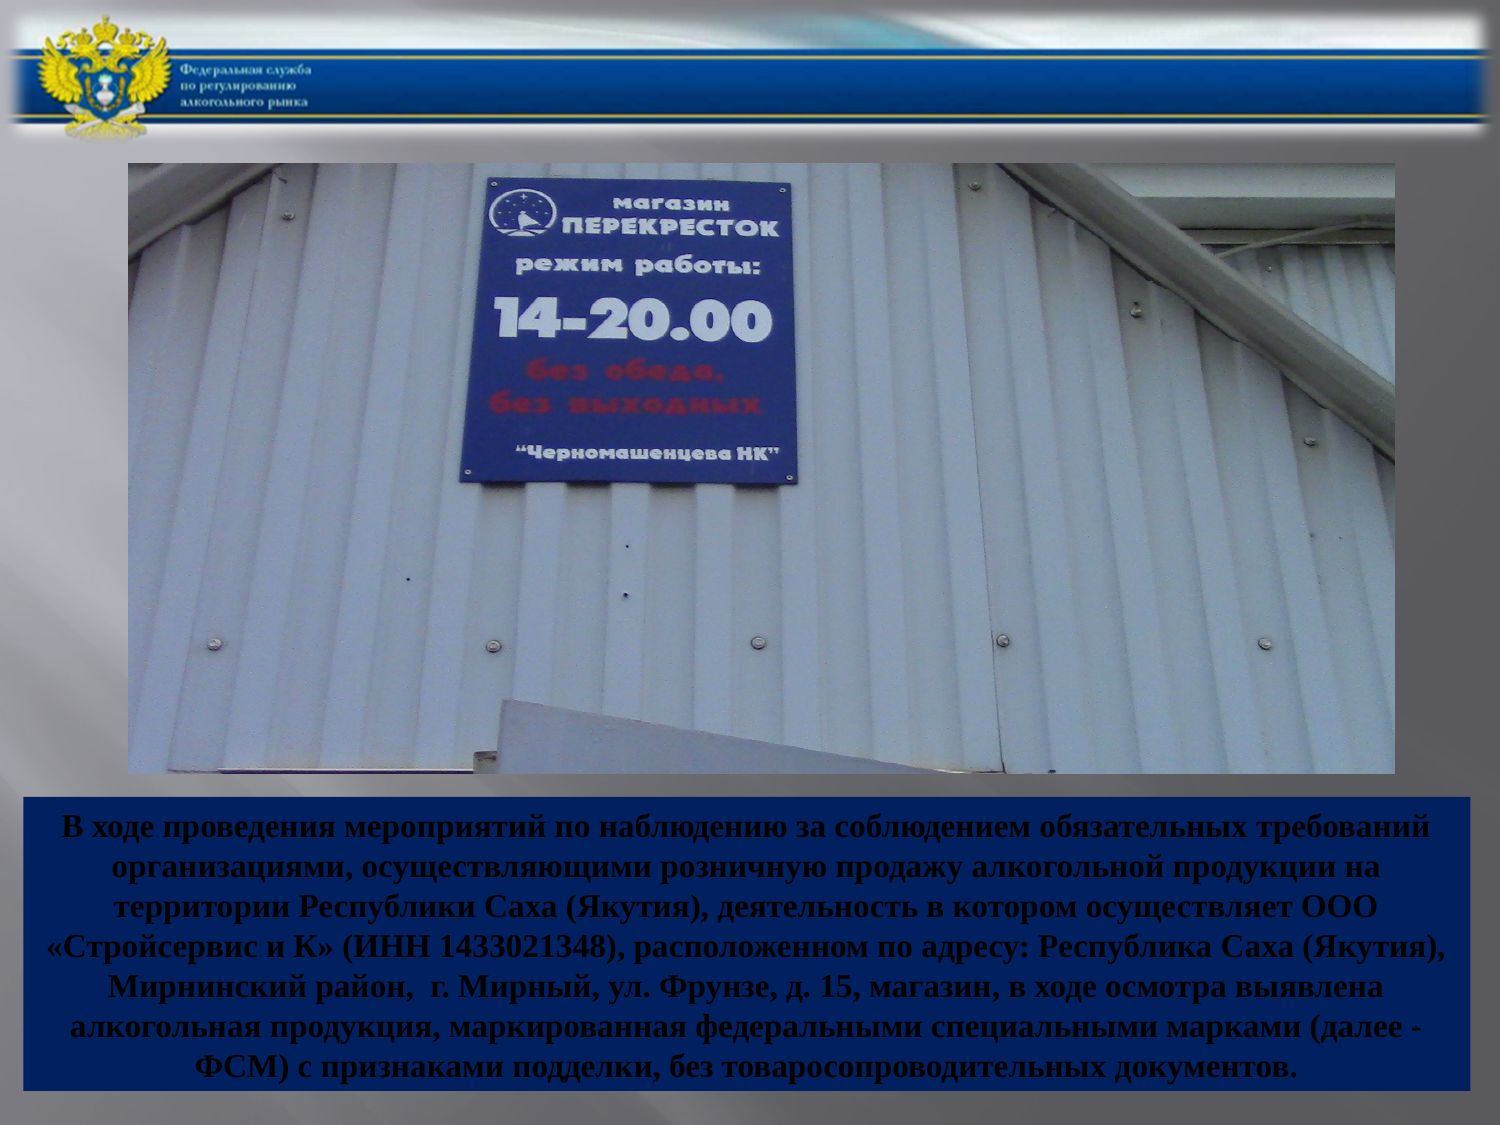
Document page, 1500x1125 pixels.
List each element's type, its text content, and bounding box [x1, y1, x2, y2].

text_box В ходе проведения мероприятий по наблюдению за соблюдением обязательных требований организациями, осуществляющими розничную продажу алкогольной продукции на территории Республики Саха (Якутия), деятельность в котором осуществляет ООО «Стройсервис и К» (ИНН 1433021348), расположенном по адресу: Республика Саха (Якутия), Мирнинский район, г. Мирный, ул. Фрунзе, д. 15, магазин, в ходе осмотра выявлена алкогольная продукция, маркированная федеральными специальными марками (далее - ФСМ) с признаками подделки, без товаросопроводительных документов. [23, 796, 1471, 1091]
picture [0, 0, 1500, 150]
picture [128, 163, 1395, 774]
